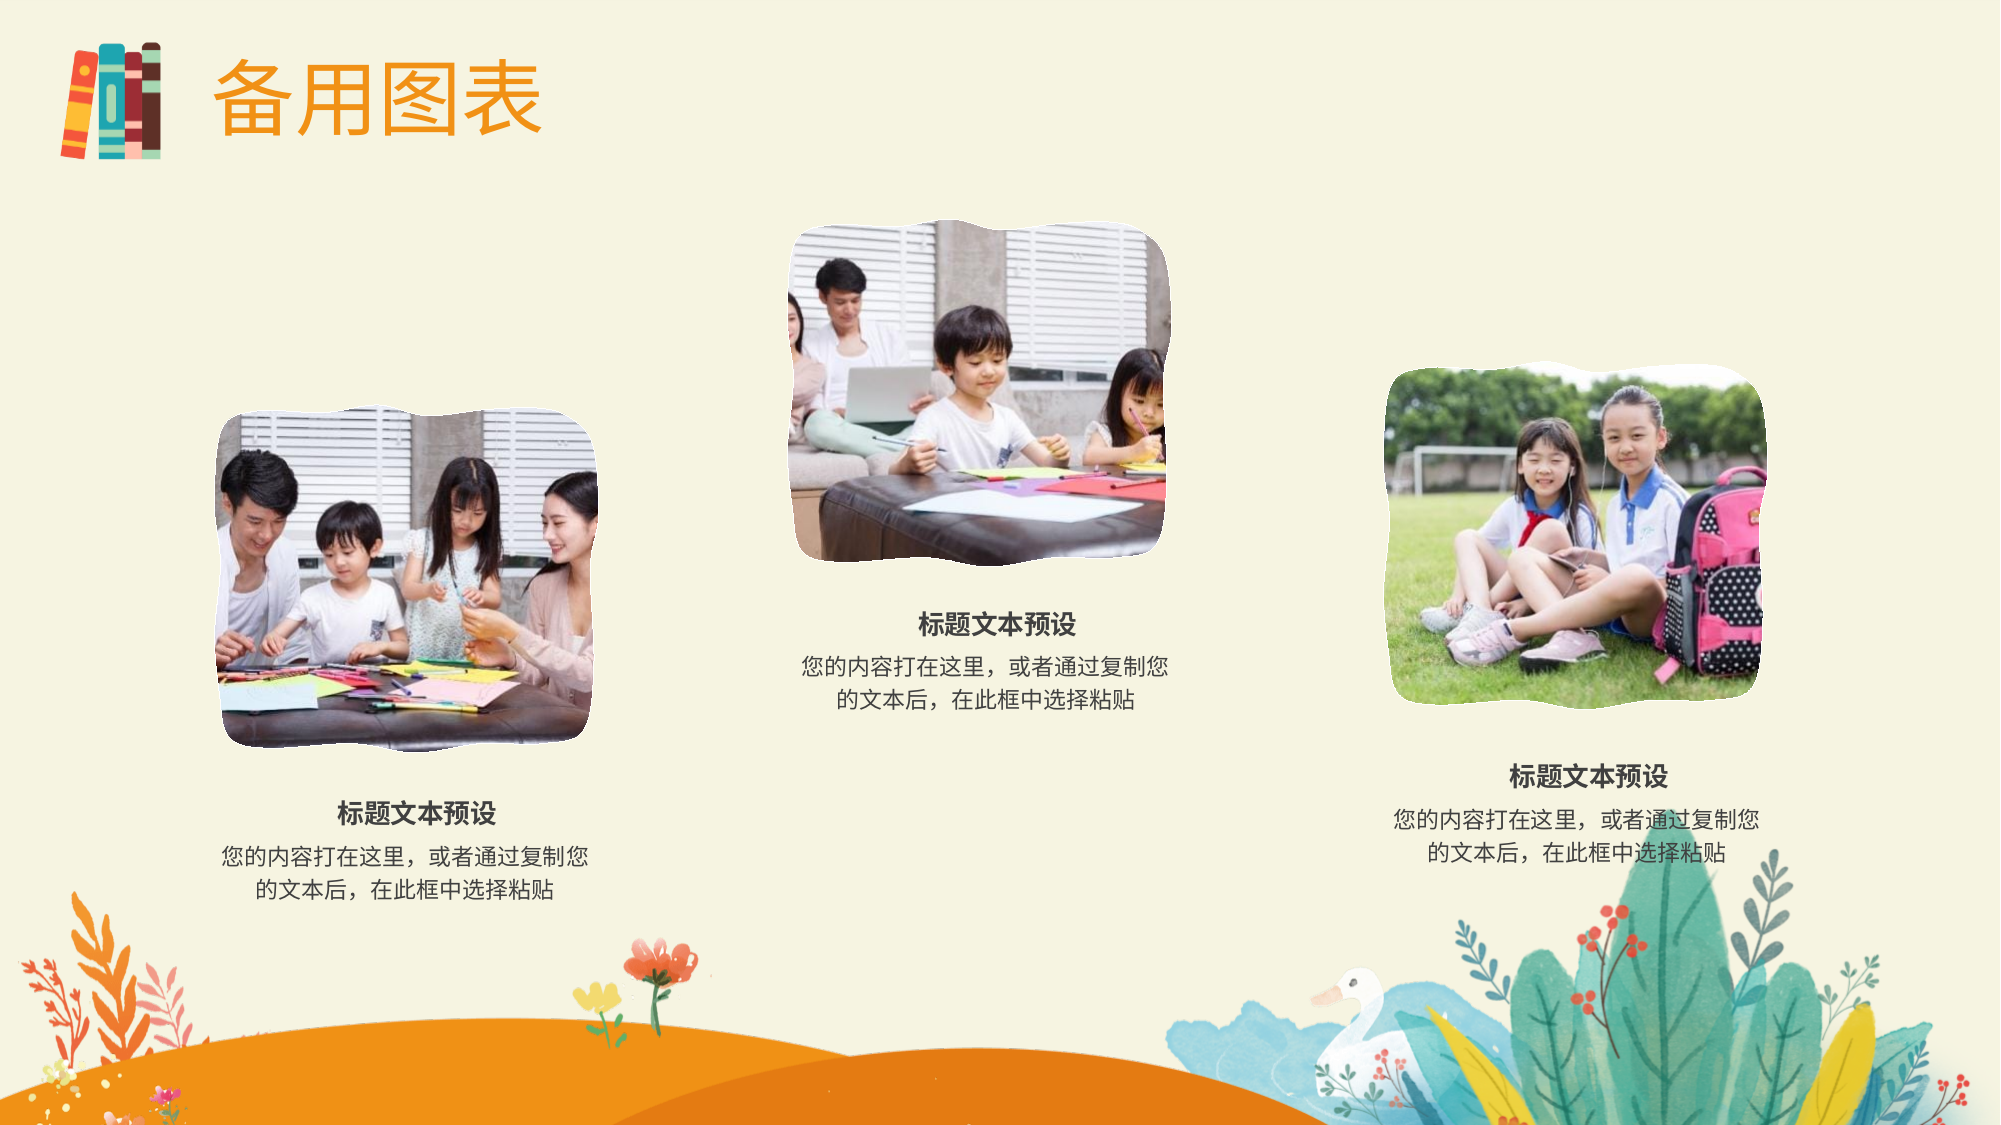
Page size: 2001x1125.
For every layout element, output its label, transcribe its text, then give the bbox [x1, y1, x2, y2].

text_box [1386, 752, 1768, 911]
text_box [795, 600, 1177, 758]
picture [0, 0, 2000, 1125]
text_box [214, 789, 596, 948]
text_box 备用图表 [197, 39, 560, 154]
